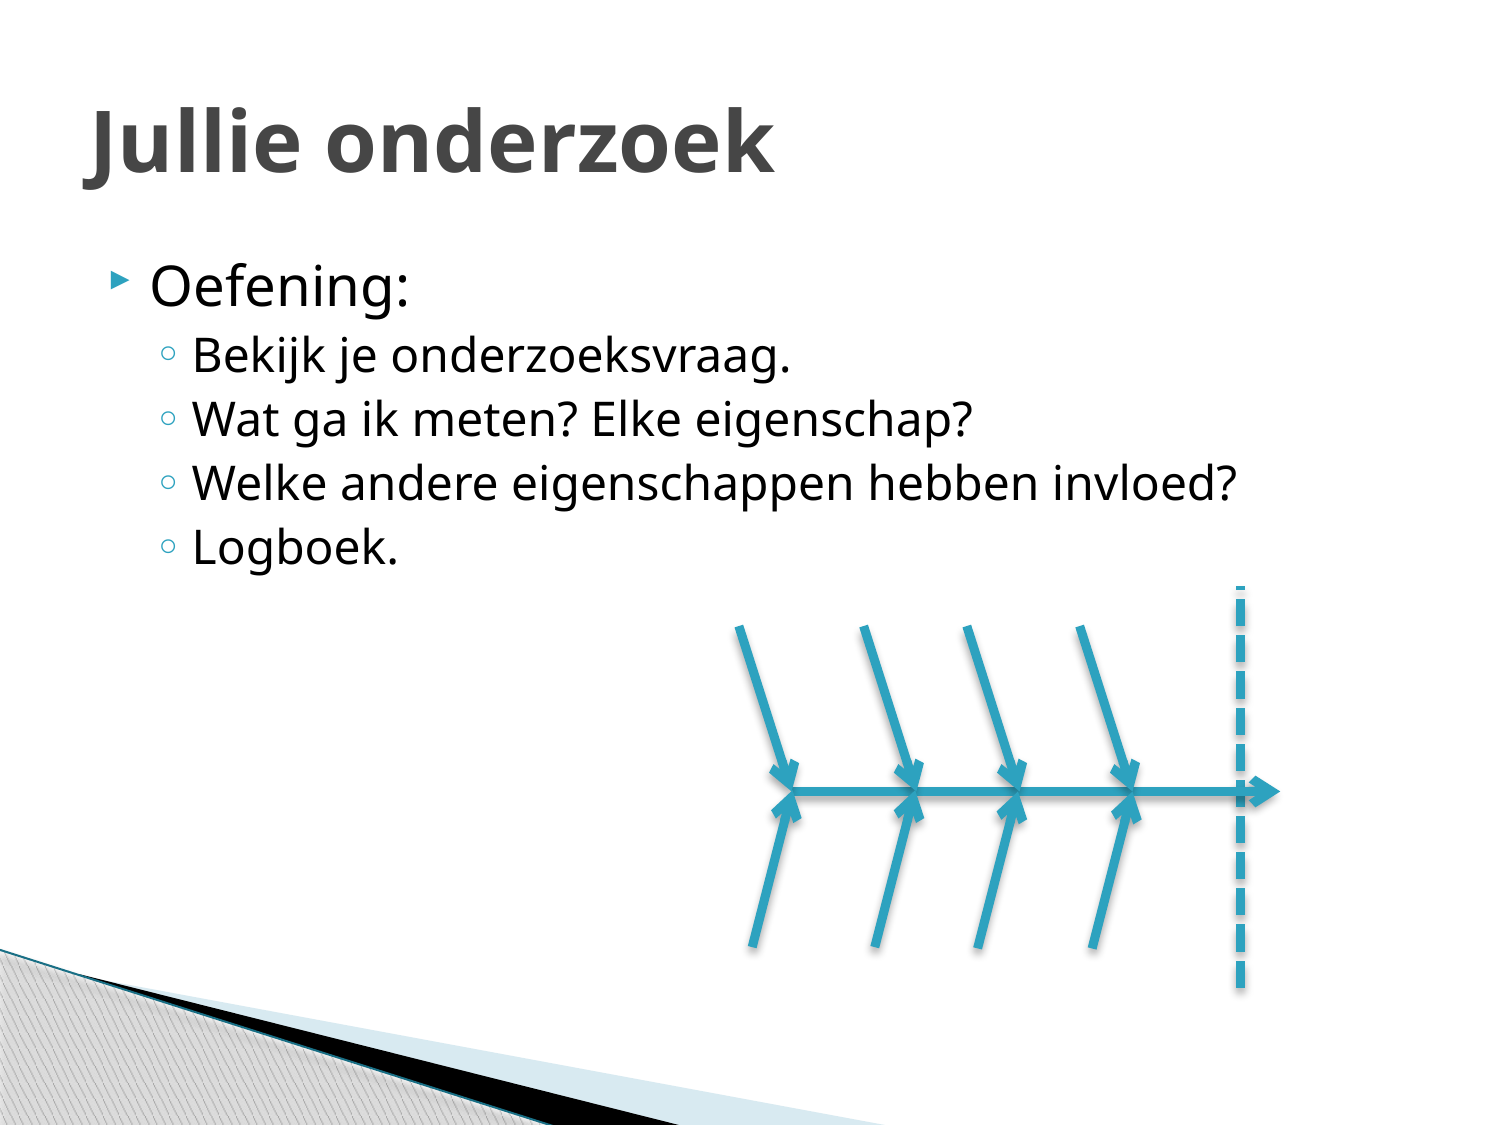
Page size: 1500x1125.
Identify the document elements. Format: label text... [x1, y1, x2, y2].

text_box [738, 585, 1281, 988]
title Jullie onderzoek [75, 45, 1425, 233]
list Oefening: Bekijk je onderzoeksvraag. Wat ga ik meten? Elke eigenschap? Welke andere eigenschappen hebben invloed? Logboek. [75, 243, 1425, 986]
